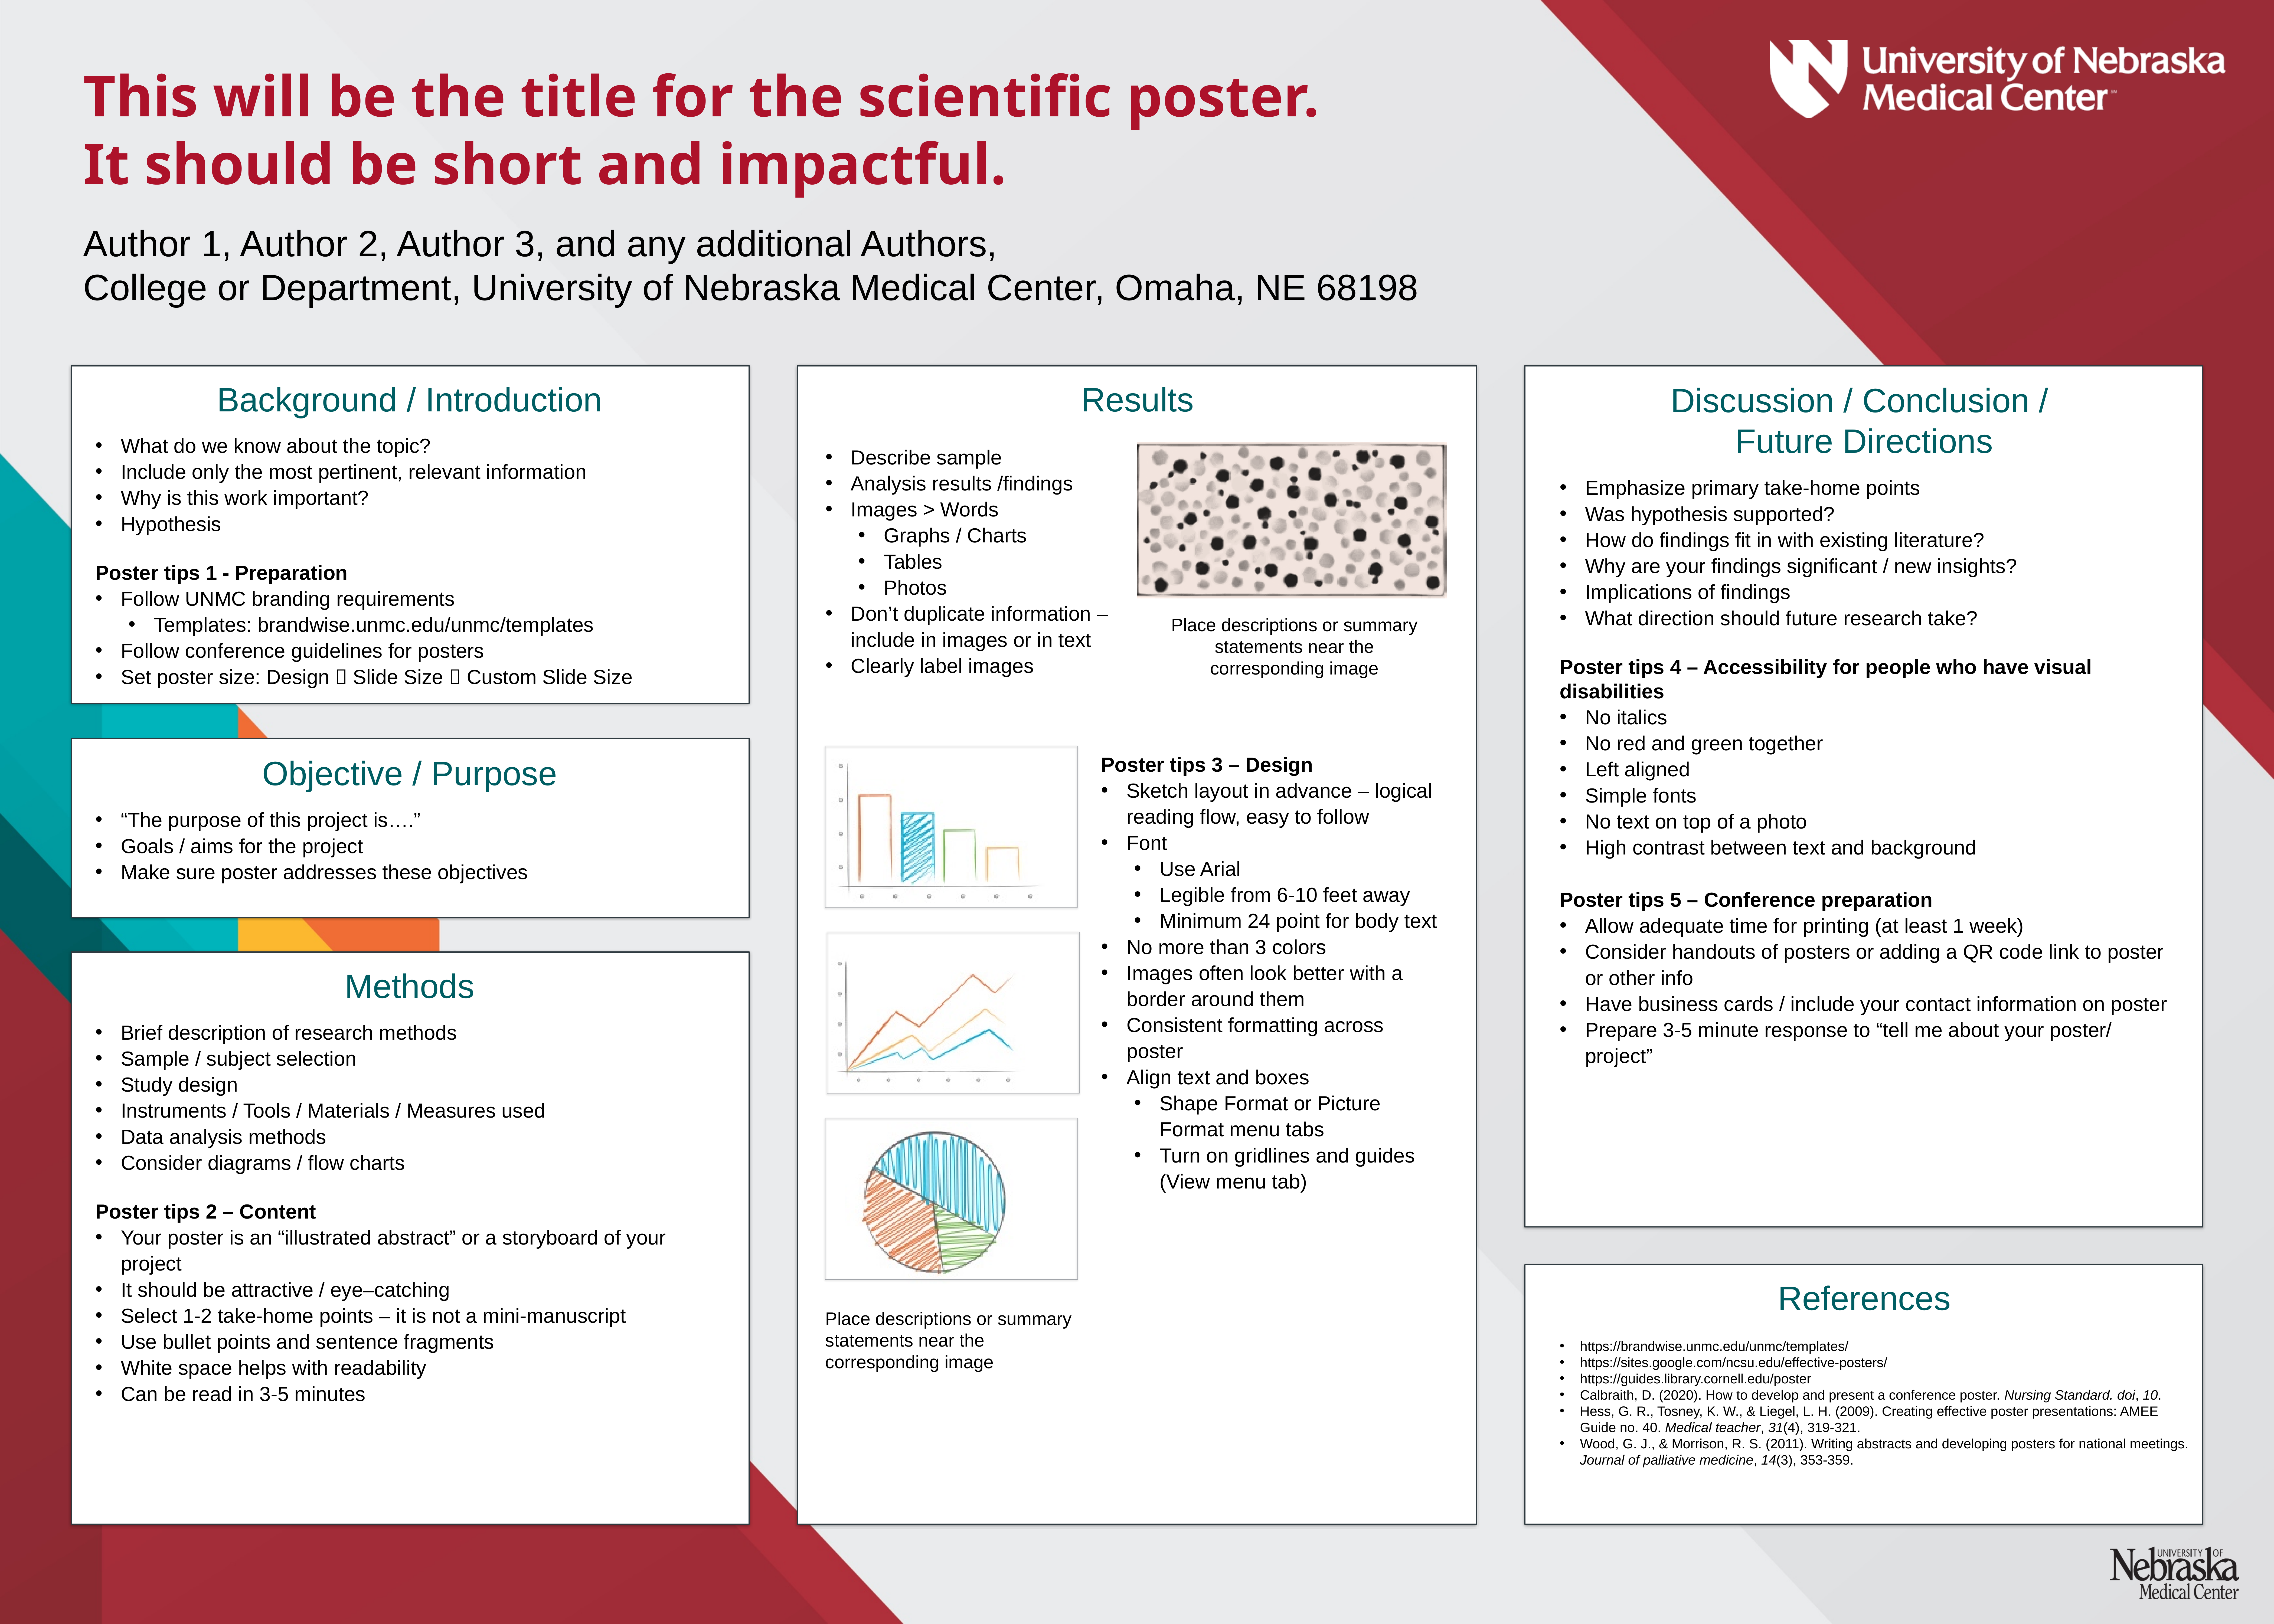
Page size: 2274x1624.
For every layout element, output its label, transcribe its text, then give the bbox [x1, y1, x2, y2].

text_box References [1526, 1274, 2203, 1319]
text_box [71, 738, 749, 917]
text_box Place descriptions or summary statements near the corresponding image [1164, 611, 1425, 680]
text_box Place descriptions or summary statements near the corresponding image [821, 1305, 1078, 1374]
text_box Results [798, 376, 1477, 421]
text_box [1067, 746, 1078, 908]
text_box Discussion / Conclusion / Future Directions [1526, 376, 2203, 462]
text_box Poster tips 3 – Design Sketch layout in advance – logical reading flow, easy to follow Font Use Arial Legible from 6-10 feet away Minimum 24 point for body text No more than 3 colors Images often look better with a border around them Consistent formatting across poster Align text and boxes Shape Format or Picture Format menu tabs Turn on gridlines and guides (View menu tab) [1097, 749, 1447, 1195]
text_box [825, 1118, 1078, 1280]
text_box [1525, 1265, 2203, 1524]
text_box What do we know about the topic? Include only the most pertinent, relevant information Why is this work important? Hypothesis Poster tips 1 - Preparation Follow UNMC branding requirements Templates: brandwise.unmc.edu/unmc/templates Follow conference guidelines for posters Set poster size: Design  Slide Size  Custom Slide Size [91, 429, 727, 690]
text_box Background / Introduction [71, 376, 748, 421]
text_box Methods [71, 962, 748, 1007]
text_box https://brandwise.unmc.edu/unmc/templates/ https://sites.google.com/ncsu.edu/effective-posters/ https://guides.library.cornell.edu/poster Calbraith, D. (2020). How to develop and present a conference poster. Nursing Standard. doi, 10. Hess, G. R., Tosney, K. W., & Liegel, L. H. (2009). Creating effective poster presentations: AMEE Guide no. 40. Medical teacher, 31(4), 319-321. Wood, G. J., & Morrison, R. S. (2011). Writing abstracts and developing posters for national meetings. Journal of palliative medicine, 14(3), 353-359. [1556, 1335, 2194, 1491]
picture [0, 0, 2274, 1624]
text_box Objective / Purpose [71, 749, 748, 794]
title This will be the title for the scientific poster. It should be short and impactful. [79, 58, 1493, 218]
title This will be the title for the scientific poster. It should be short and impactful. [79, 310, 1493, 333]
text_box [827, 932, 1080, 1093]
text_box Author 1, Author 2, Author 3, and any additional Authors, College or Department, University of Nebraska Medical Center, Omaha, NE 68198 [79, 218, 1778, 310]
text_box Brief description of research methods Sample / subject selection Study design Instruments / Tools / Materials / Measures used Data analysis methods Consider diagrams / flow charts Poster tips 2 – Content Your poster is an “illustrated abstract” or a storyboard of your project It should be attractive / eye–catching Select 1-2 take-home points – it is not a mini-manuscript Use bullet points and sentence fragments White space helps with readability Can be read in 3-5 minutes [91, 1016, 727, 1407]
text_box “The purpose of this project is….” Goals / aims for the project Make sure poster addresses these objectives [91, 803, 727, 885]
text_box [71, 366, 749, 703]
text_box [71, 952, 749, 1524]
text_box [797, 366, 1477, 1524]
text_box [1525, 366, 2203, 1227]
text_box Emphasize primary take-home points Was hypothesis supported? How do findings fit in with existing literature? Why are your findings significant / new insights? Implications of findings What direction should future research take? Poster tips 4 – Accessibility for people who have visual disabilities No italics No red and green together Left aligned Simple fonts No text on top of a photo High contrast between text and background Poster tips 5 – Conference preparation Allow adequate time for printing (at least 1 week) Consider handouts of posters or adding a QR code link to poster or other info Have business cards / include your contact information on poster Prepare 3-5 minute response to “tell me about your poster/ project” [1556, 471, 2174, 1069]
text_box Describe sample Analysis results /findings Images > Words Graphs / Charts Tables Photos Don’t duplicate information – include in images or in text Clearly label images [821, 440, 1113, 679]
